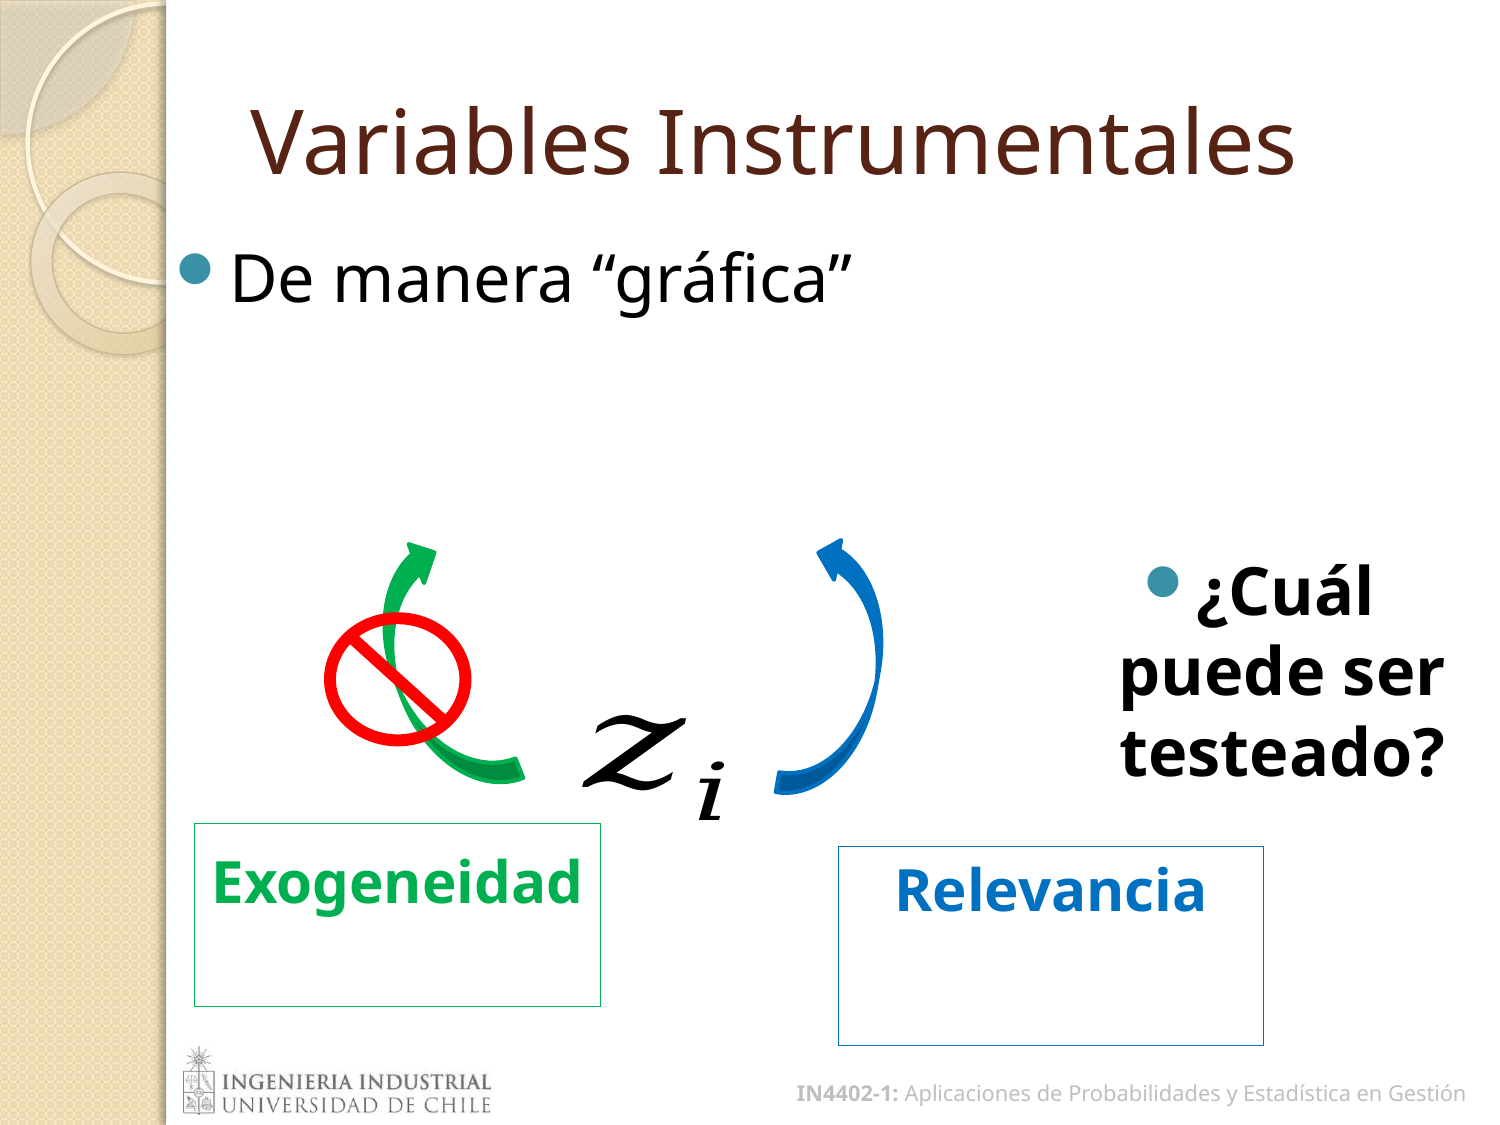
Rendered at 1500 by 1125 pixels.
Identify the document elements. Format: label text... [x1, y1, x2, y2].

text_box [383, 542, 437, 613]
picture [183, 1046, 491, 1115]
text_box [324, 612, 472, 747]
text_box [424, 737, 526, 785]
text_box ¿Cuál puede ser testeado? [1005, 541, 1500, 855]
text_box [382, 625, 397, 669]
text_box [394, 685, 427, 731]
title Variables Instrumentales [235, 45, 1466, 233]
text_box [773, 538, 884, 795]
